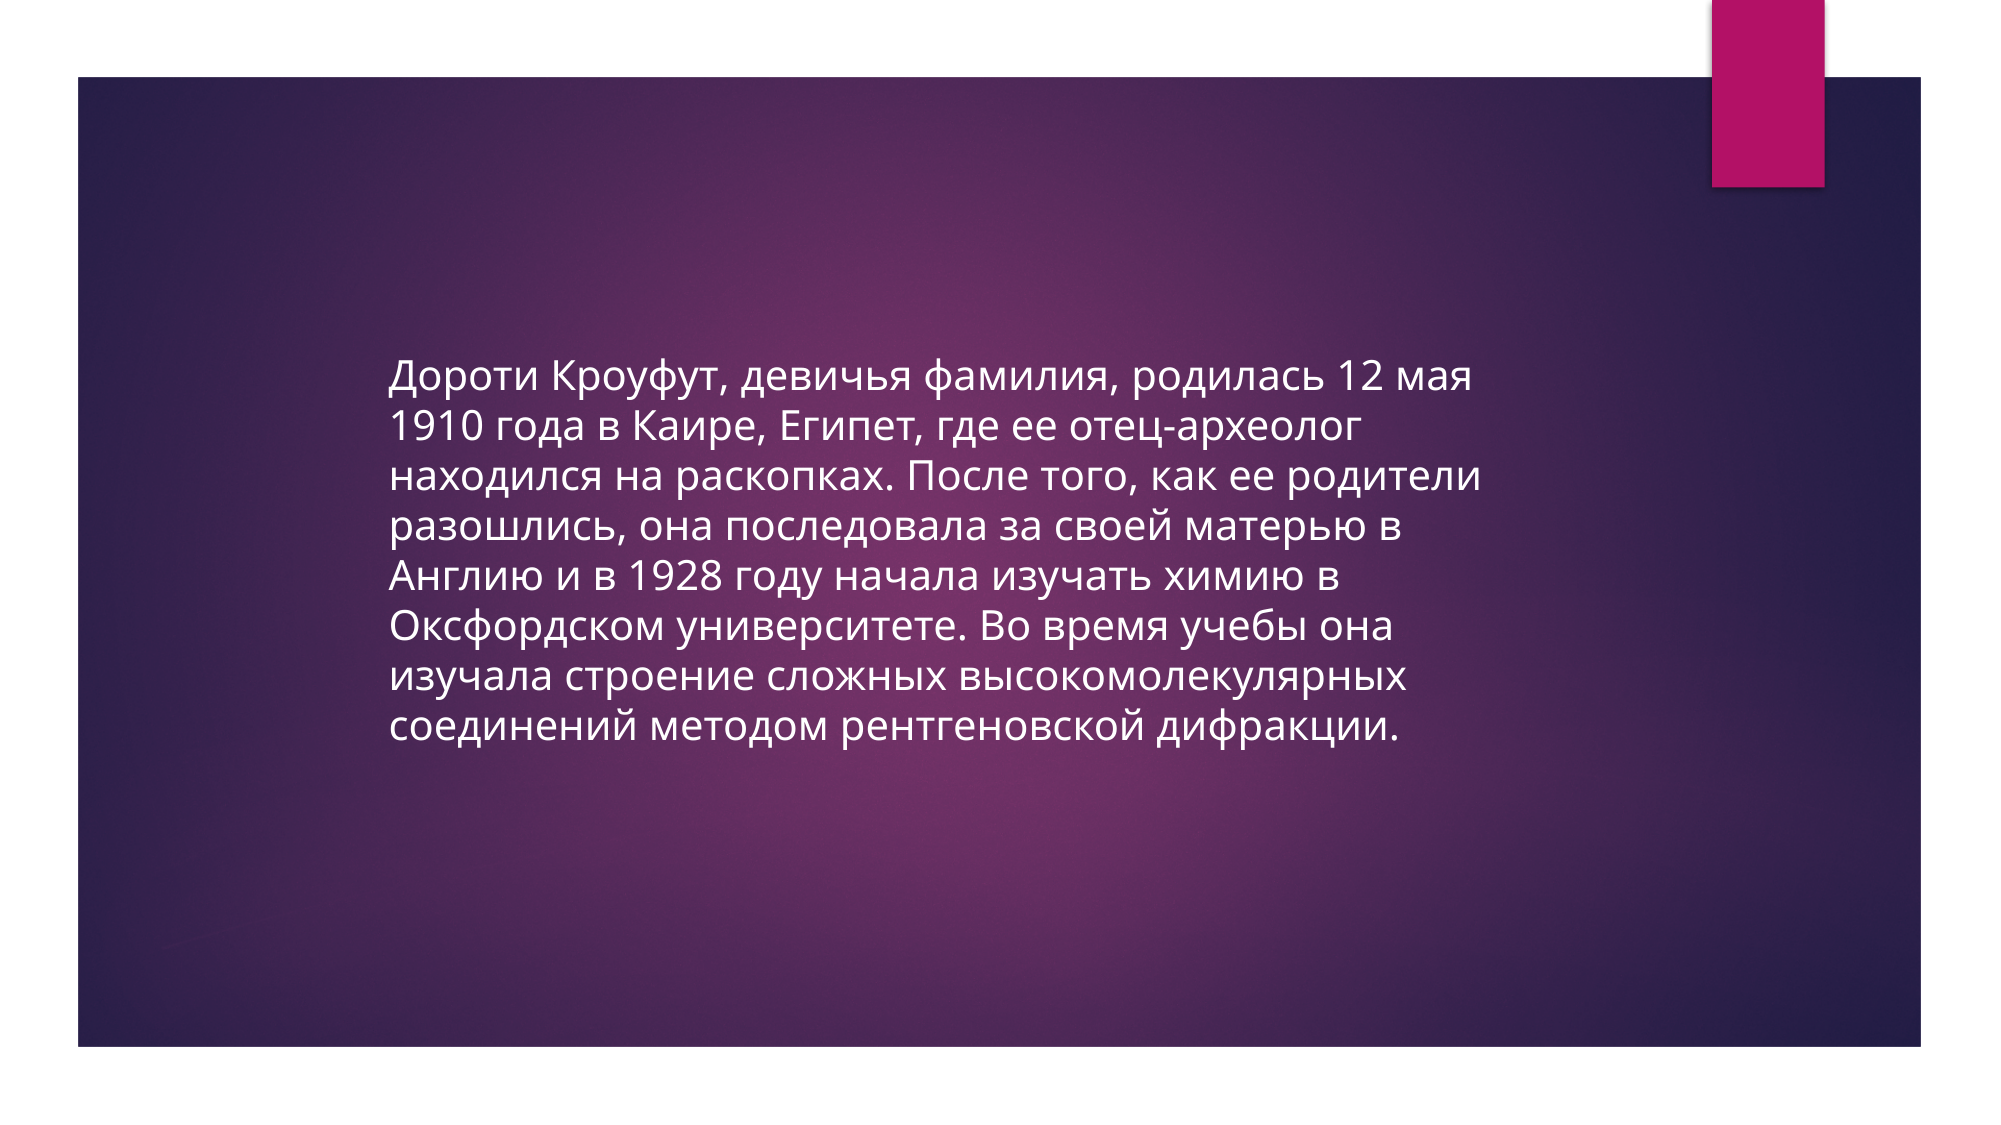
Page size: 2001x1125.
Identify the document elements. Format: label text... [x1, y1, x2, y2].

text_box Дороти Кроуфут, девичья фамилия, родилась 12 мая 1910 года в Каире, Египет, где ее отец-археолог находился на раскопках. После того, как ее родители разошлись, она последовала за своей матерью в Англию и в 1928 году начала изучать химию в Оксфордском университете. Во время учебы она изучала строение сложных высокомолекулярных соединений методом рентгеновской дифракции. [373, 341, 1579, 757]
